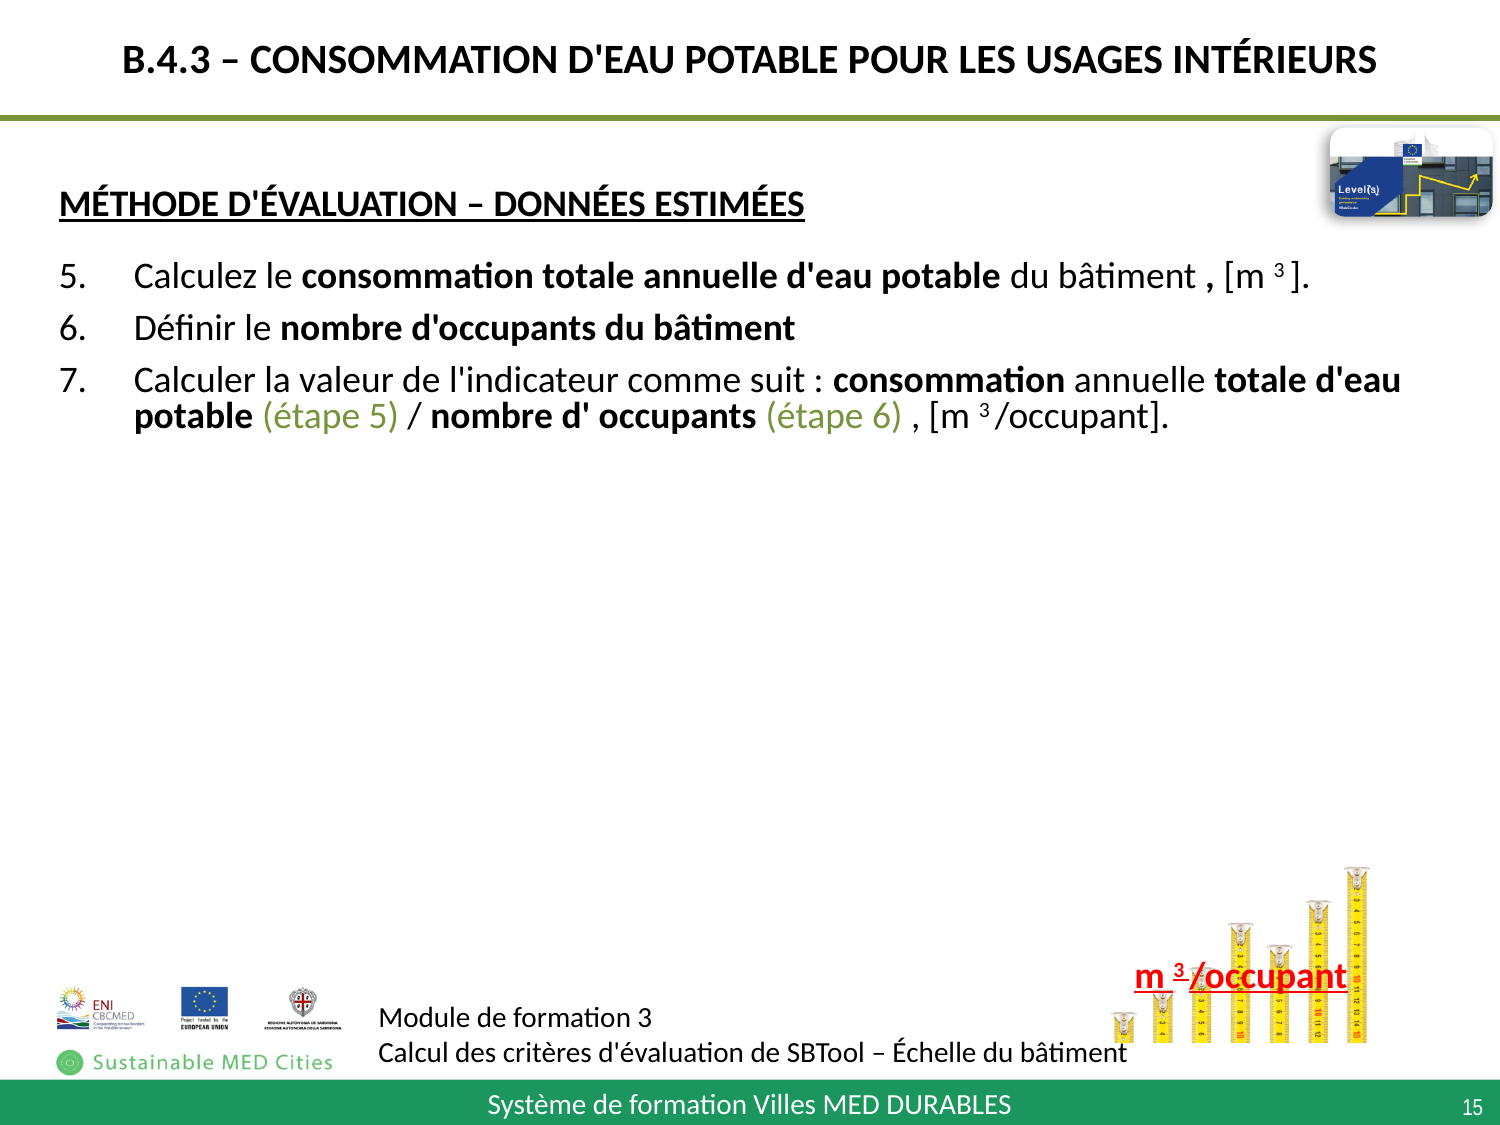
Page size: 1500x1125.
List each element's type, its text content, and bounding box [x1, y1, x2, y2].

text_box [0, 972, 1500, 1125]
text_box B.4.3 – CONSOMMATION D'EAU POTABLE POUR LES USAGES INTÉRIEURS [0, 0, 1500, 115]
picture [1329, 127, 1493, 217]
picture [1101, 861, 1377, 1043]
list MÉTHODE D'ÉVALUATION – DONNÉES ESTIMÉES Calculez le consommation totale annuelle d'eau potable du bâtiment , [m 3 ]. Définir le nombre d'occupants du bâtiment Calculer la valeur de l'indicateur comme suit : consommation annuelle totale d'eau potable (étape 5) / nombre d' occupants (étape 6) , [m 3 /occupant]. [43, 172, 1425, 664]
